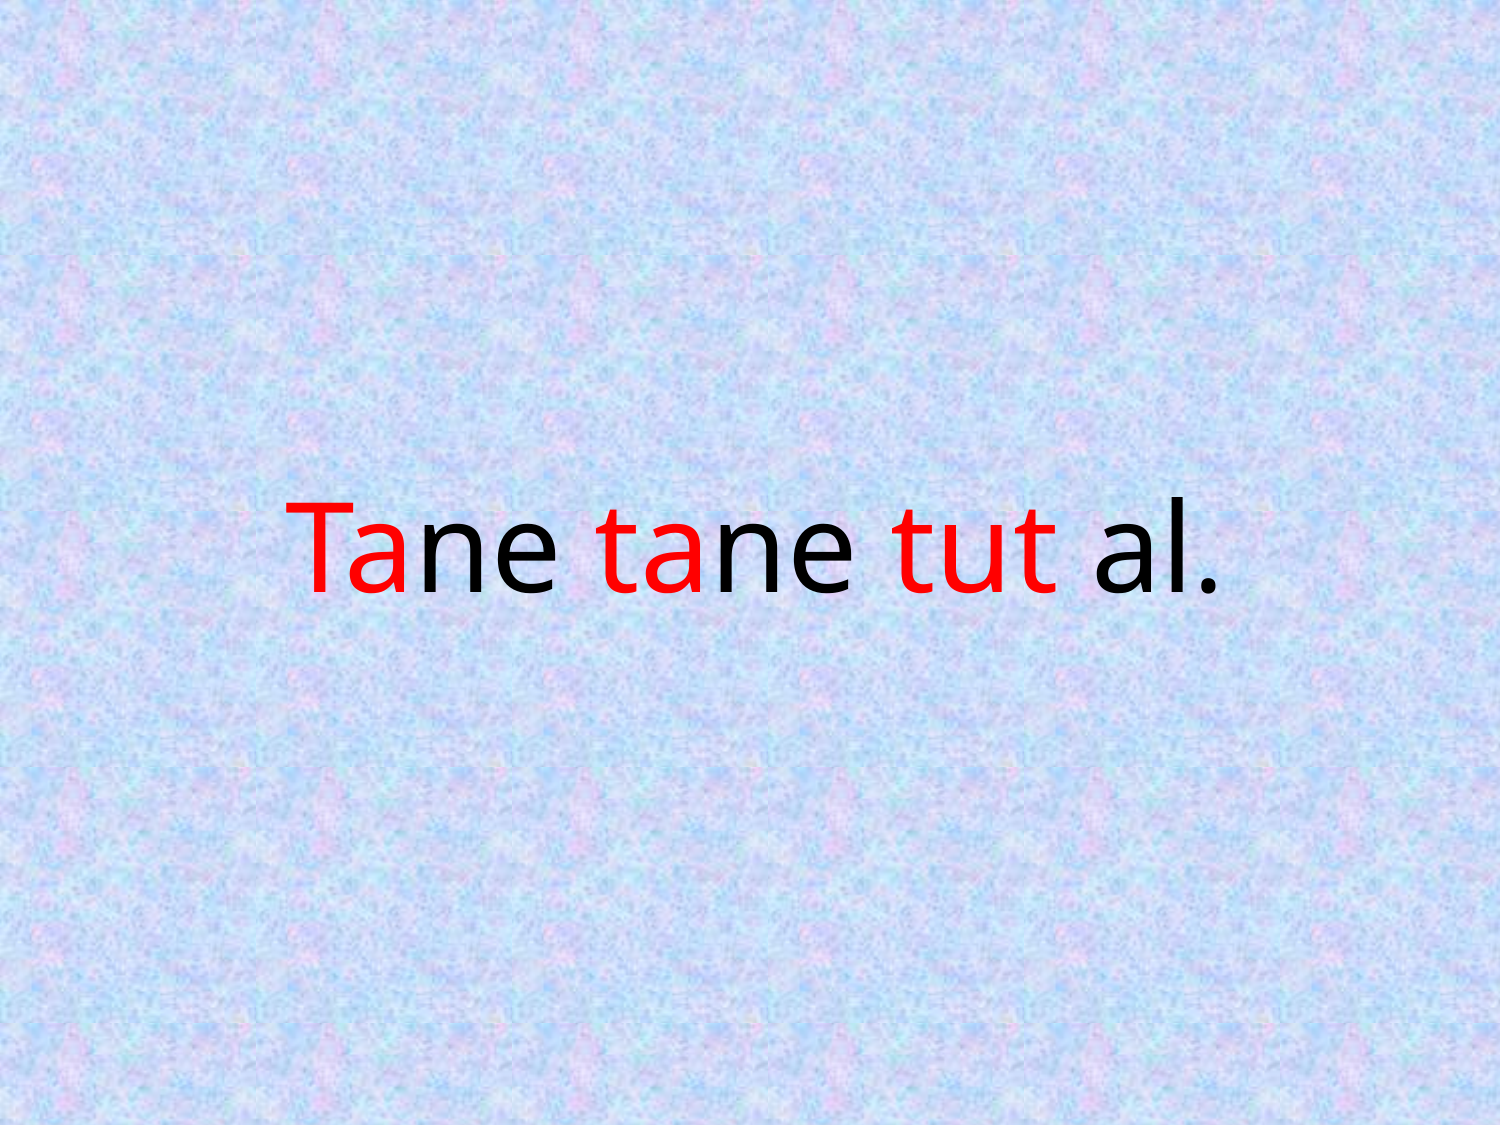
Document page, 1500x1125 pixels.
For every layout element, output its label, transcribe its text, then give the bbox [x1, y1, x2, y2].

picture [0, 0, 1500, 1125]
title Tane tane tut al. [117, 421, 1393, 663]
